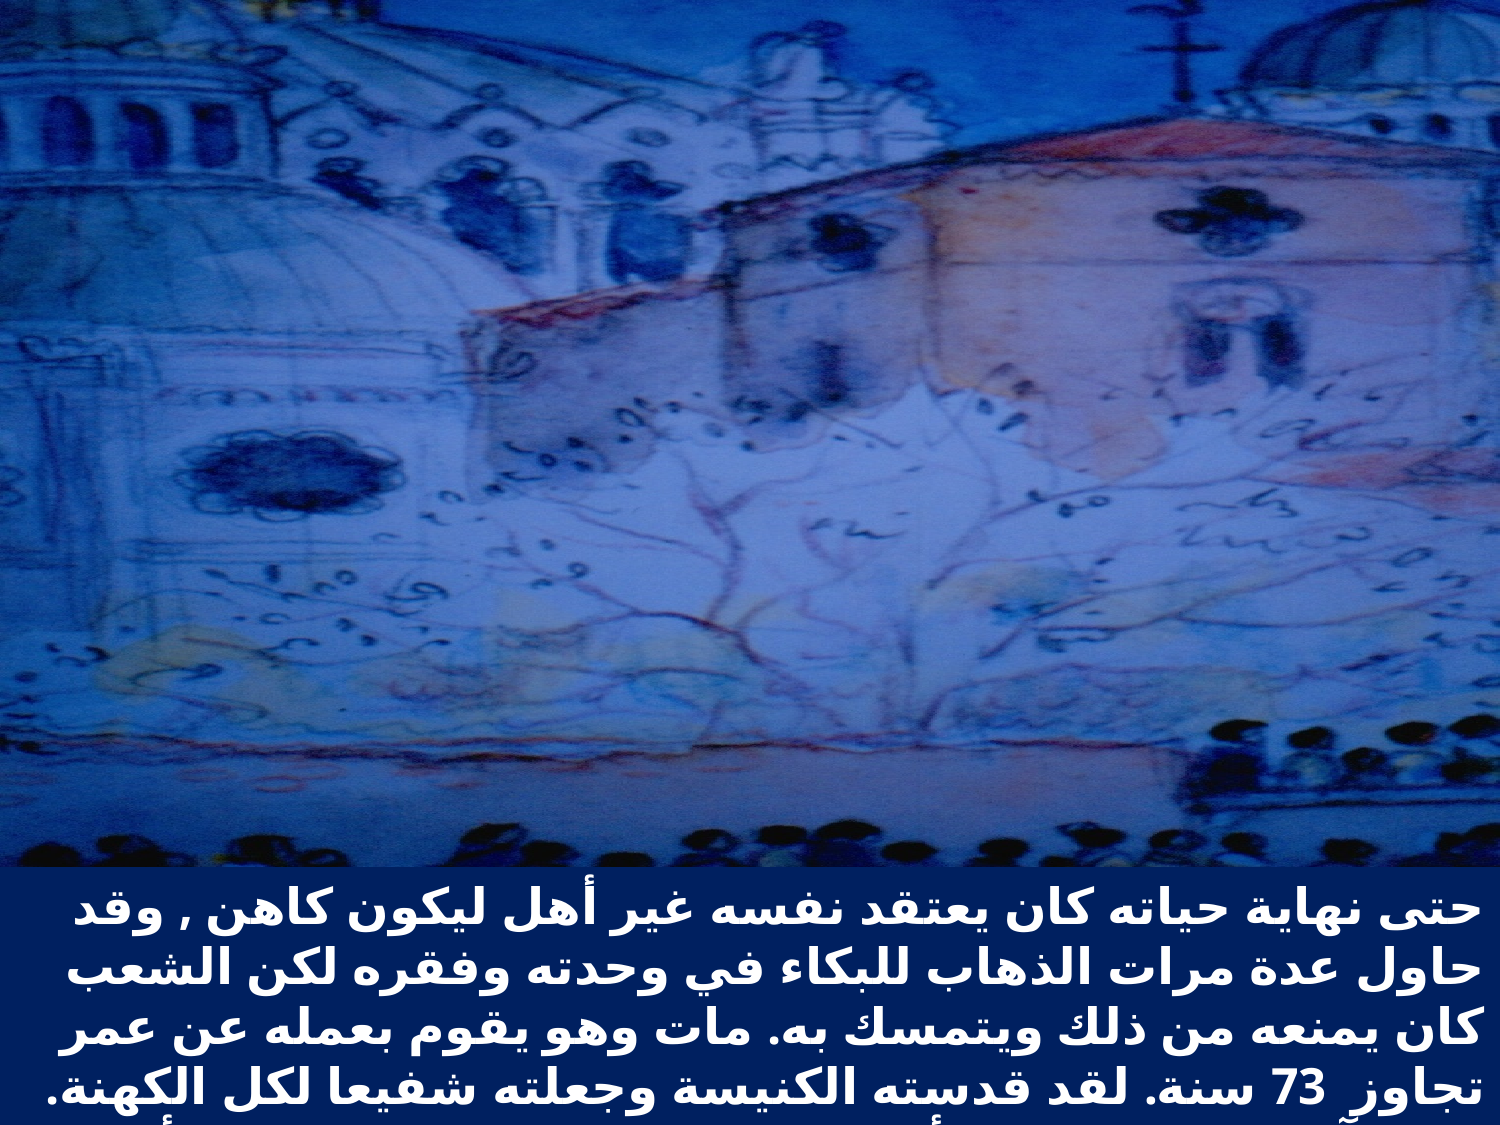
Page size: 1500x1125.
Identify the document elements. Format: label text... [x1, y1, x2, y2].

picture [0, 0, 1500, 868]
text_box حتى نهاية حياته كان يعتقد نفسه غير أهل ليكون كاهن , وقد حاول عدة مرات الذهاب للبكاء في وحدته وفقره لكن الشعب كان يمنعه من ذلك ويتمسك به. مات وهو يقوم بعمله عن عمر تجاوز 73 سنة. لقد قدسته الكنيسة وجعلته شفيعا لكل الكهنة. وفي آرس اليوم ورغم أنه غير مرئي ولكنه موجود يتابع أعمال اهدائه. [0, 876, 1500, 1125]
